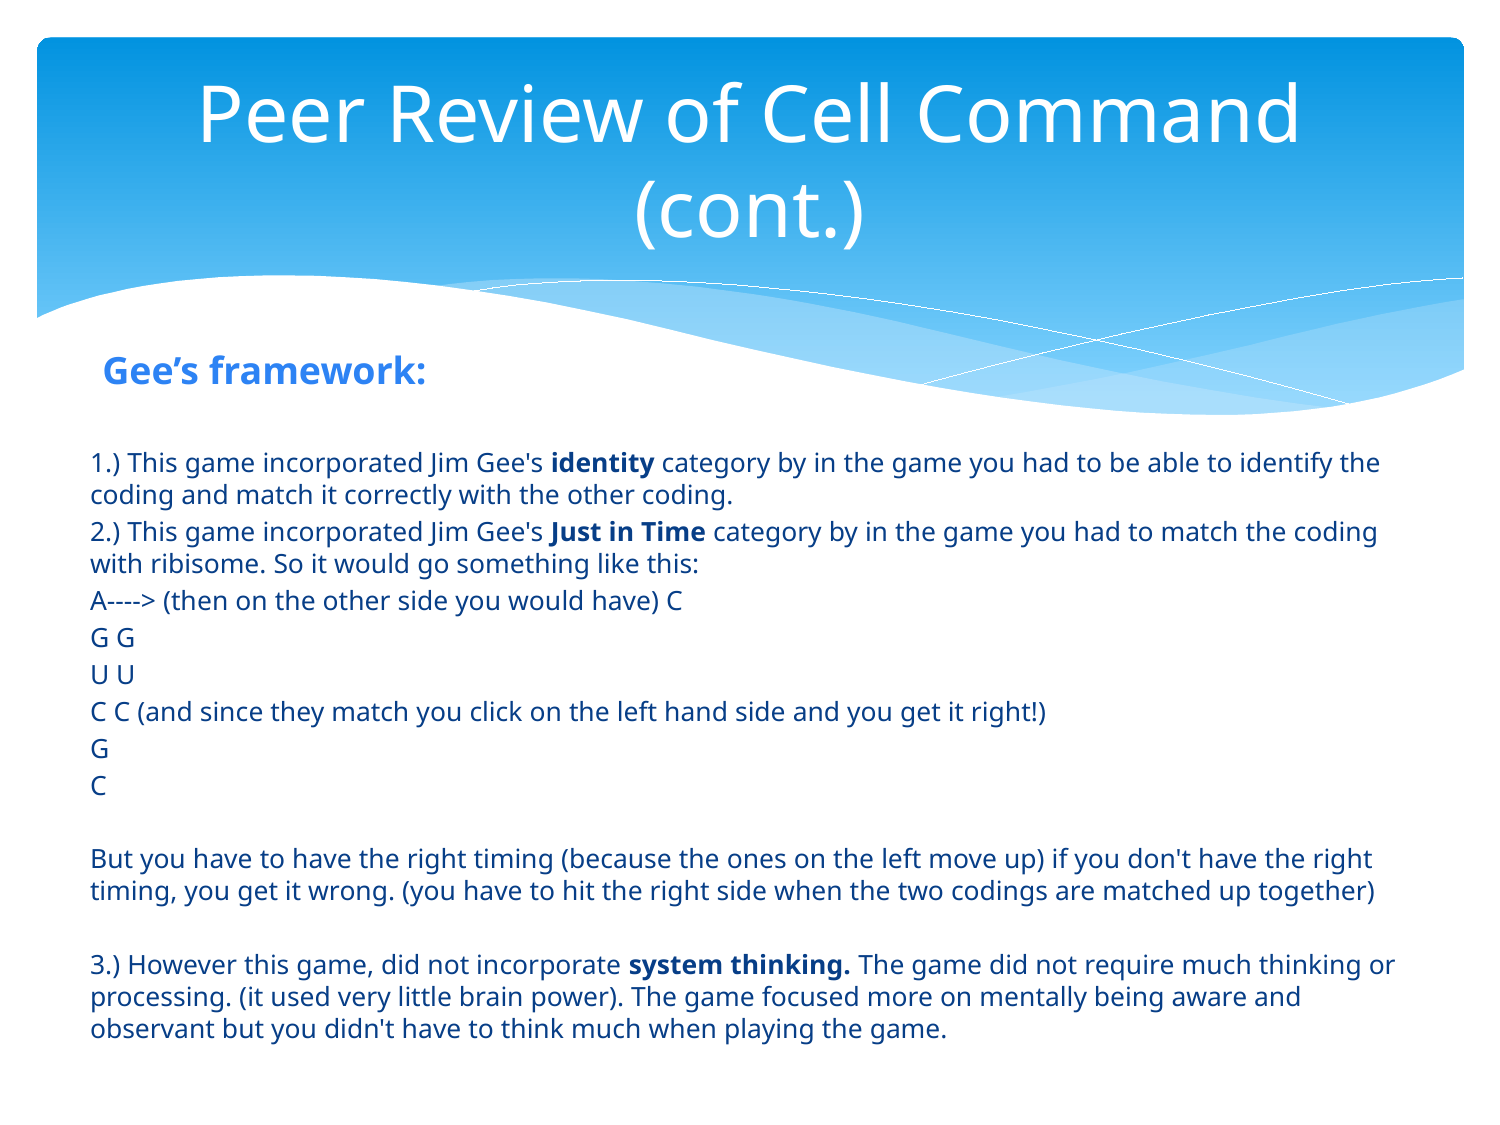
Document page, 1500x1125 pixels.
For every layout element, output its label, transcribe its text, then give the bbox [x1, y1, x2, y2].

list 1.) This game incorporated Jim Gee's identity category by in the game you had to be able to identify the coding and match it correctly with the other coding. 2.) This game incorporated Jim Gee's Just in Time category by in the game you had to match the coding with ribisome. So it would go something like this: A----> (then on the other side you would have) C G G U U C C (and since they match you click on the left hand side and you get it right!) G C But you have to have the right timing (because the ones on the left move up) if you don't have the right timing, you get it wrong. (you have to hit the right side when the two codings are matched up together) 3.) However this game, did not incorporate system thinking. The game did not require much thinking or processing. (it used very little brain power). The game focused more on mentally being aware and observant but you didn't have to think much when playing the game. [75, 438, 1450, 1063]
title Peer Review of Cell Command (cont.) [75, 55, 1425, 261]
text_box Gee’s framework: [87, 339, 513, 400]
